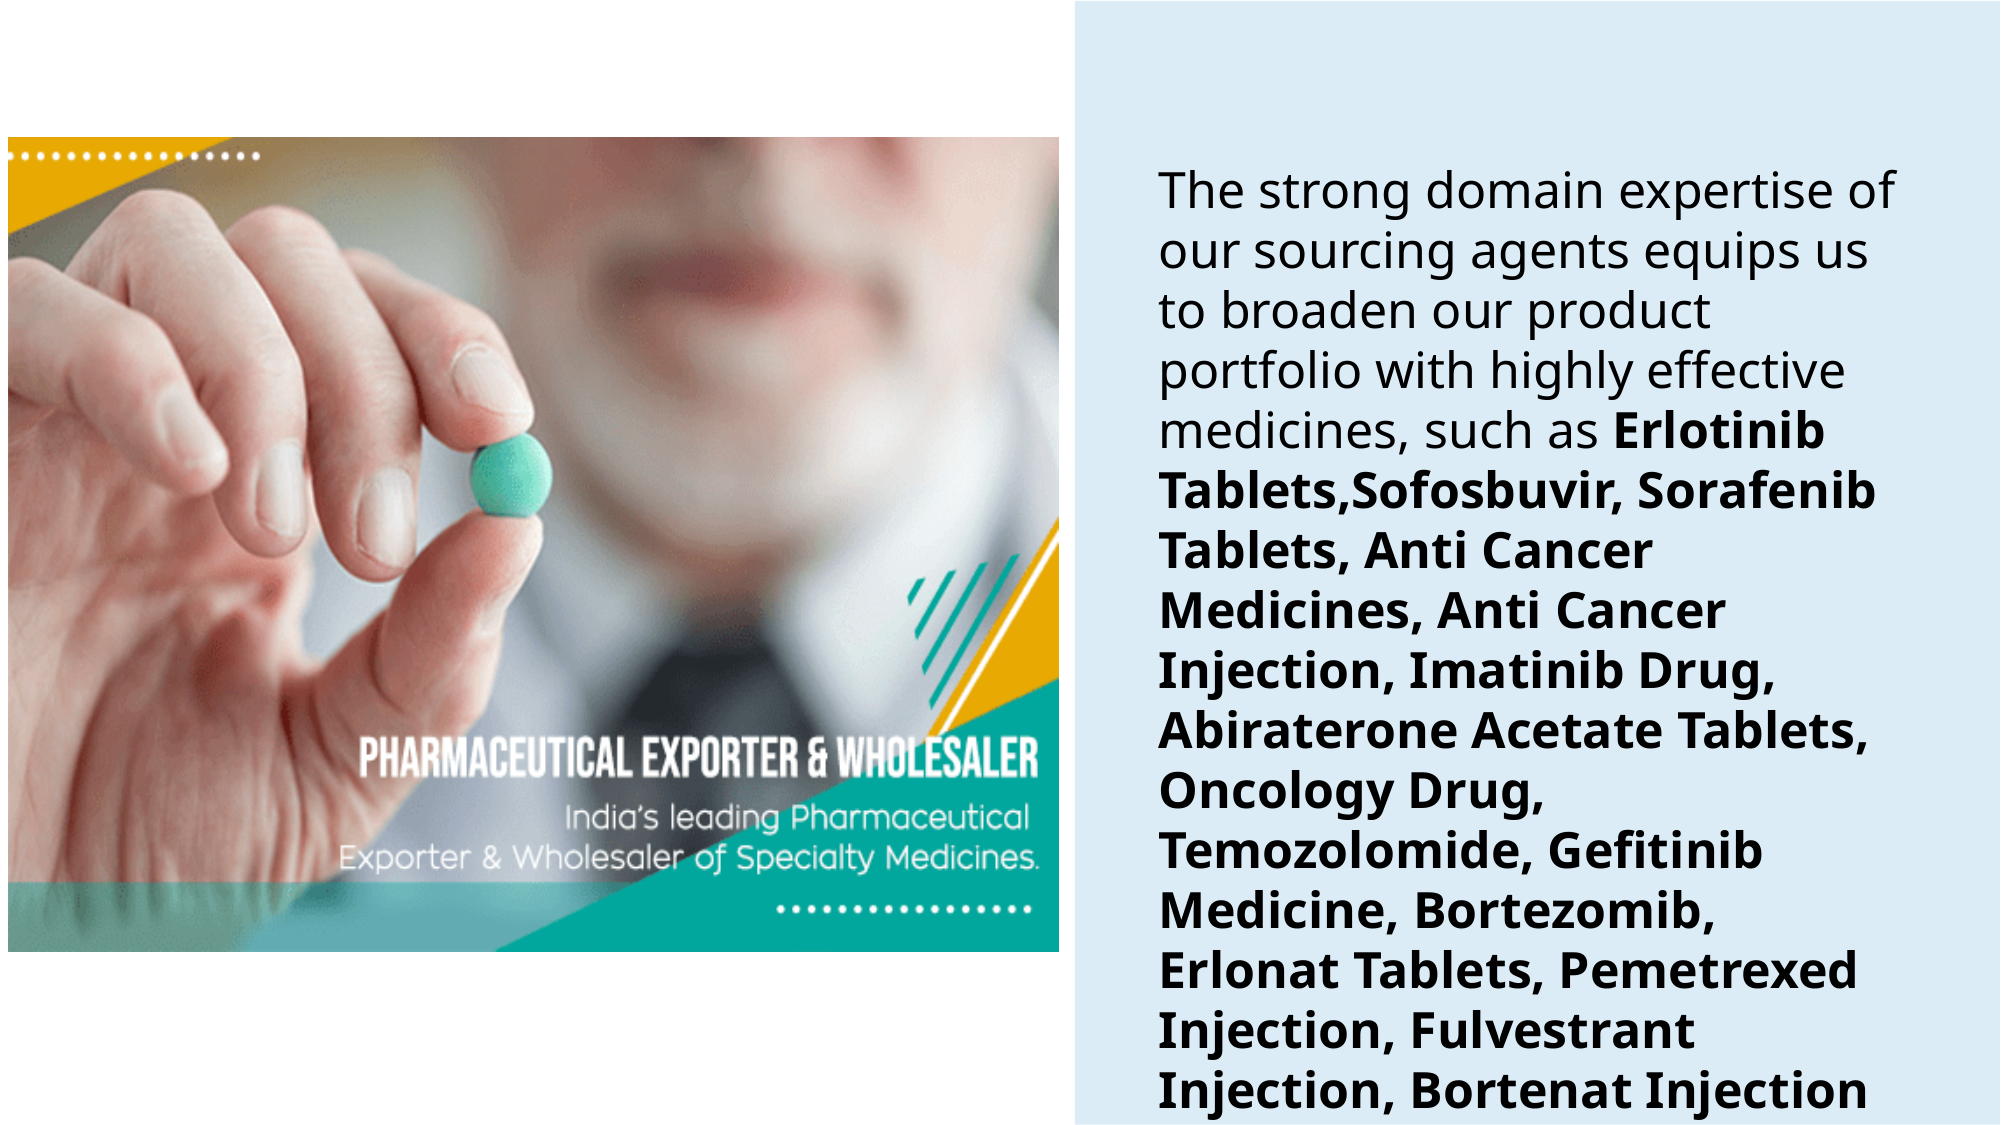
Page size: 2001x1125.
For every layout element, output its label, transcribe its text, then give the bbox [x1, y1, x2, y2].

text_box The strong domain expertise of our sourcing agents equips us to broaden our product portfolio with highly effective medicines, such as Erlotinib Tablets,Sofosbuvir, Sorafenib Tablets, Anti Cancer Medicines, Anti Cancer Injection, Imatinib Drug, Abiraterone Acetate Tablets, Oncology Drug, Temozolomide, Gefitinib Medicine, Bortezomib, Erlonat Tablets, Pemetrexed Injection, Fulvestrant Injection, Bortenat Injection in Delhi, Russia, China, Hongkong, USA, UK, Delhi, India. [1158, 158, 1900, 1125]
text_box [1074, 0, 2000, 1125]
picture [8, 137, 1059, 952]
